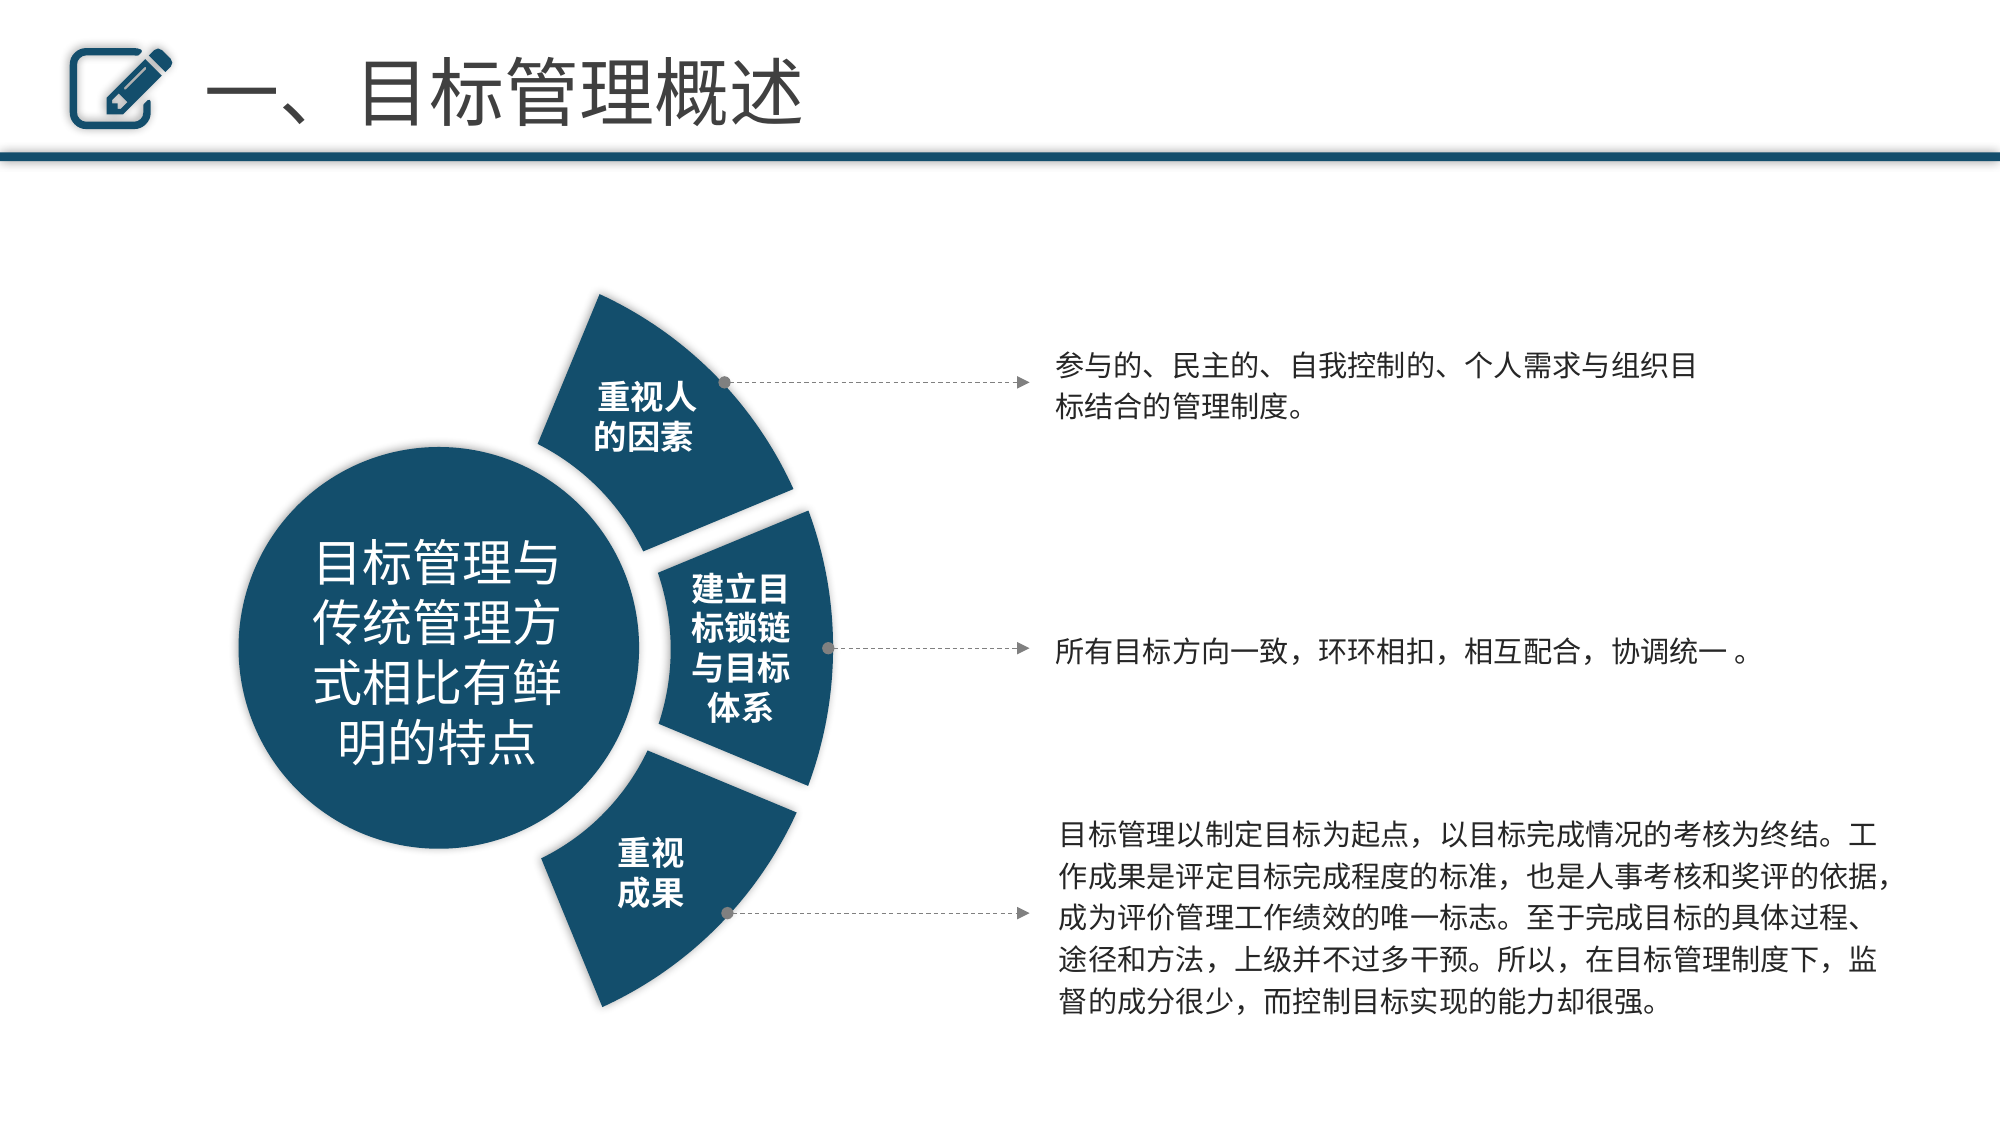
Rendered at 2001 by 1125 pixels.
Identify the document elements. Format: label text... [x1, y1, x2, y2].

text_box [285, 779, 592, 850]
text_box [148, 48, 173, 72]
text_box 目标管理与传统管理方式相比有鲜明的特点 [281, 524, 593, 779]
text_box [539, 749, 799, 1009]
text_box 一、目标管理概述 [204, 45, 805, 136]
text_box [106, 59, 162, 115]
text_box 重视成果 [604, 832, 698, 913]
text_box [69, 48, 151, 130]
text_box [536, 292, 795, 553]
text_box [656, 509, 835, 788]
text_box 建立目标锁链与目标体系 [685, 567, 797, 728]
text_box 所有目标方向一致，环环相扣，相互配合，协调统一 。 [1055, 626, 1844, 669]
text_box 目标管理以制定目标为起点，以目标完成情况的考核为终结。工作成果是评定目标完成程度的标准，也是人事考核和奖评的依据，成为评价管理工作绩效的唯一标志。至于完成目标的具体过程、途径和方法，上级并不过多干预。所以，在目标管理制度下，监督的成分很少，而控制目标实现的能力却很强。 [1058, 809, 1880, 1018]
text_box 重视人的因素 [592, 376, 703, 456]
text_box [0, 151, 2000, 162]
text_box 参与的、民主的、自我控制的、个人需求与组织目标结合的管理制度。 [1055, 340, 1715, 424]
text_box [237, 445, 641, 778]
